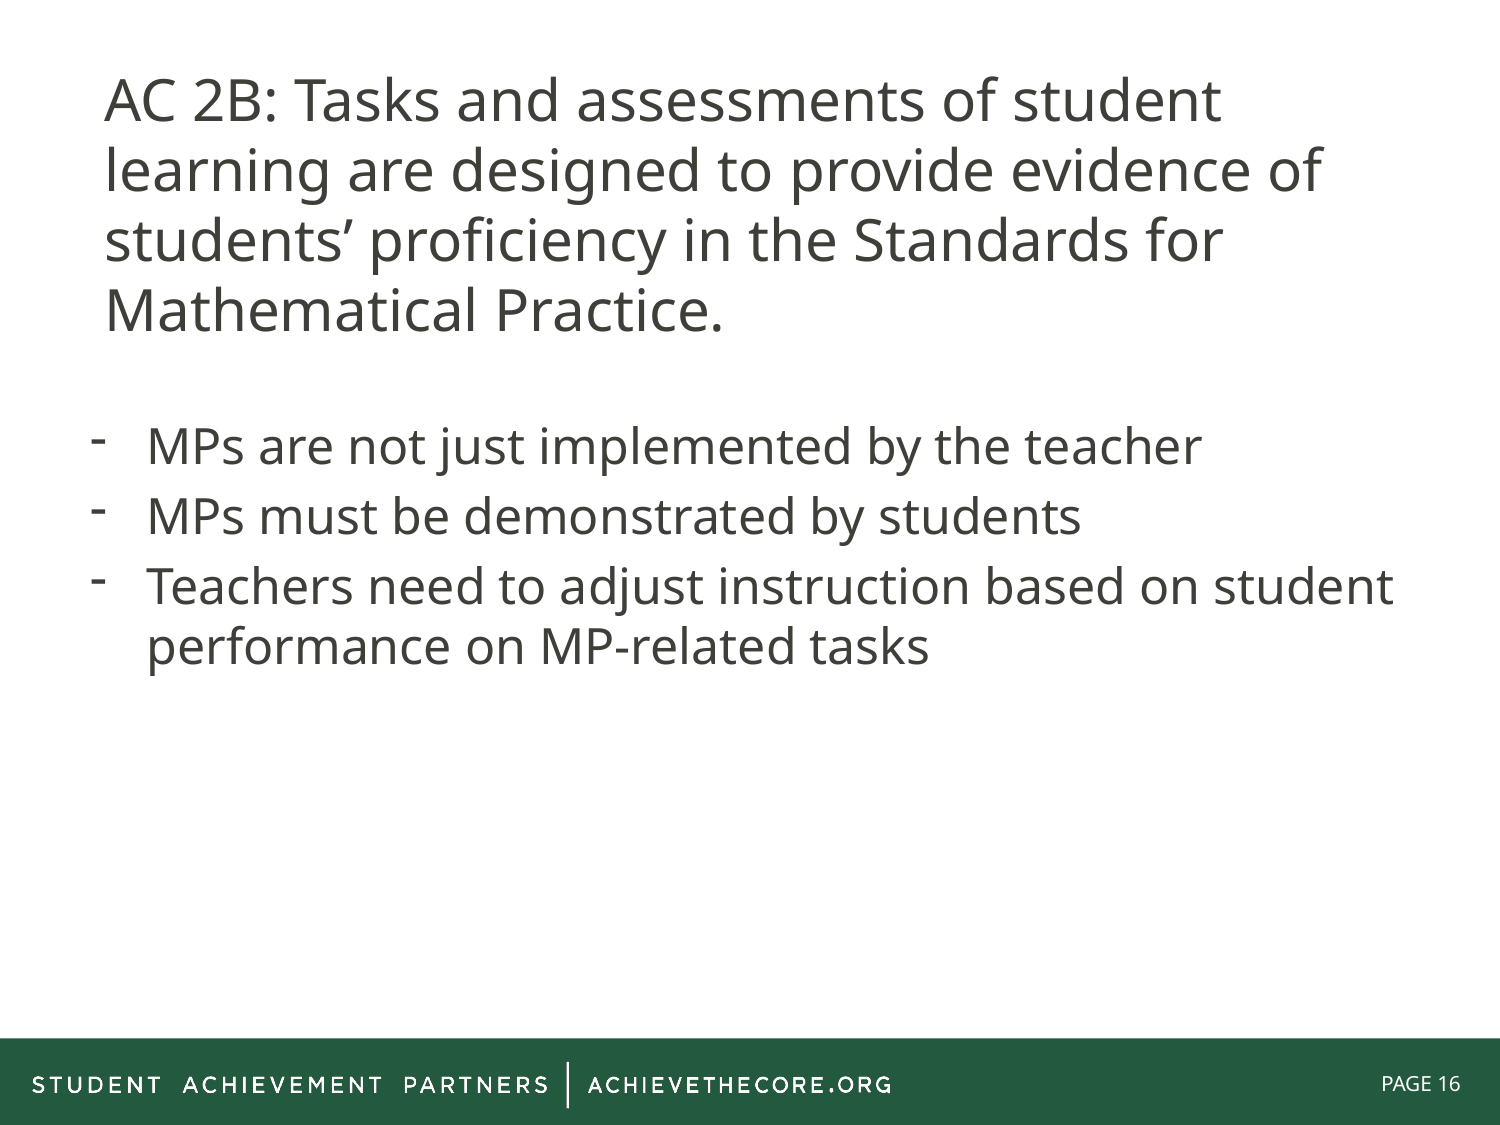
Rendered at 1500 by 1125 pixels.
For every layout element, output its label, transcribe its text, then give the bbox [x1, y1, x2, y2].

list MPs are not just implemented by the teacher MPs must be demonstrated by students Teachers need to adjust instruction based on student performance on MP-related tasks [75, 407, 1425, 963]
picture [12, 1055, 911, 1112]
title AC 2B: Tasks and assessments of student learning are designed to provide evidence of students’ proficiency in the Standards for Mathematical Practice. [89, 49, 1440, 357]
slide_number [1074, 1055, 1425, 1116]
